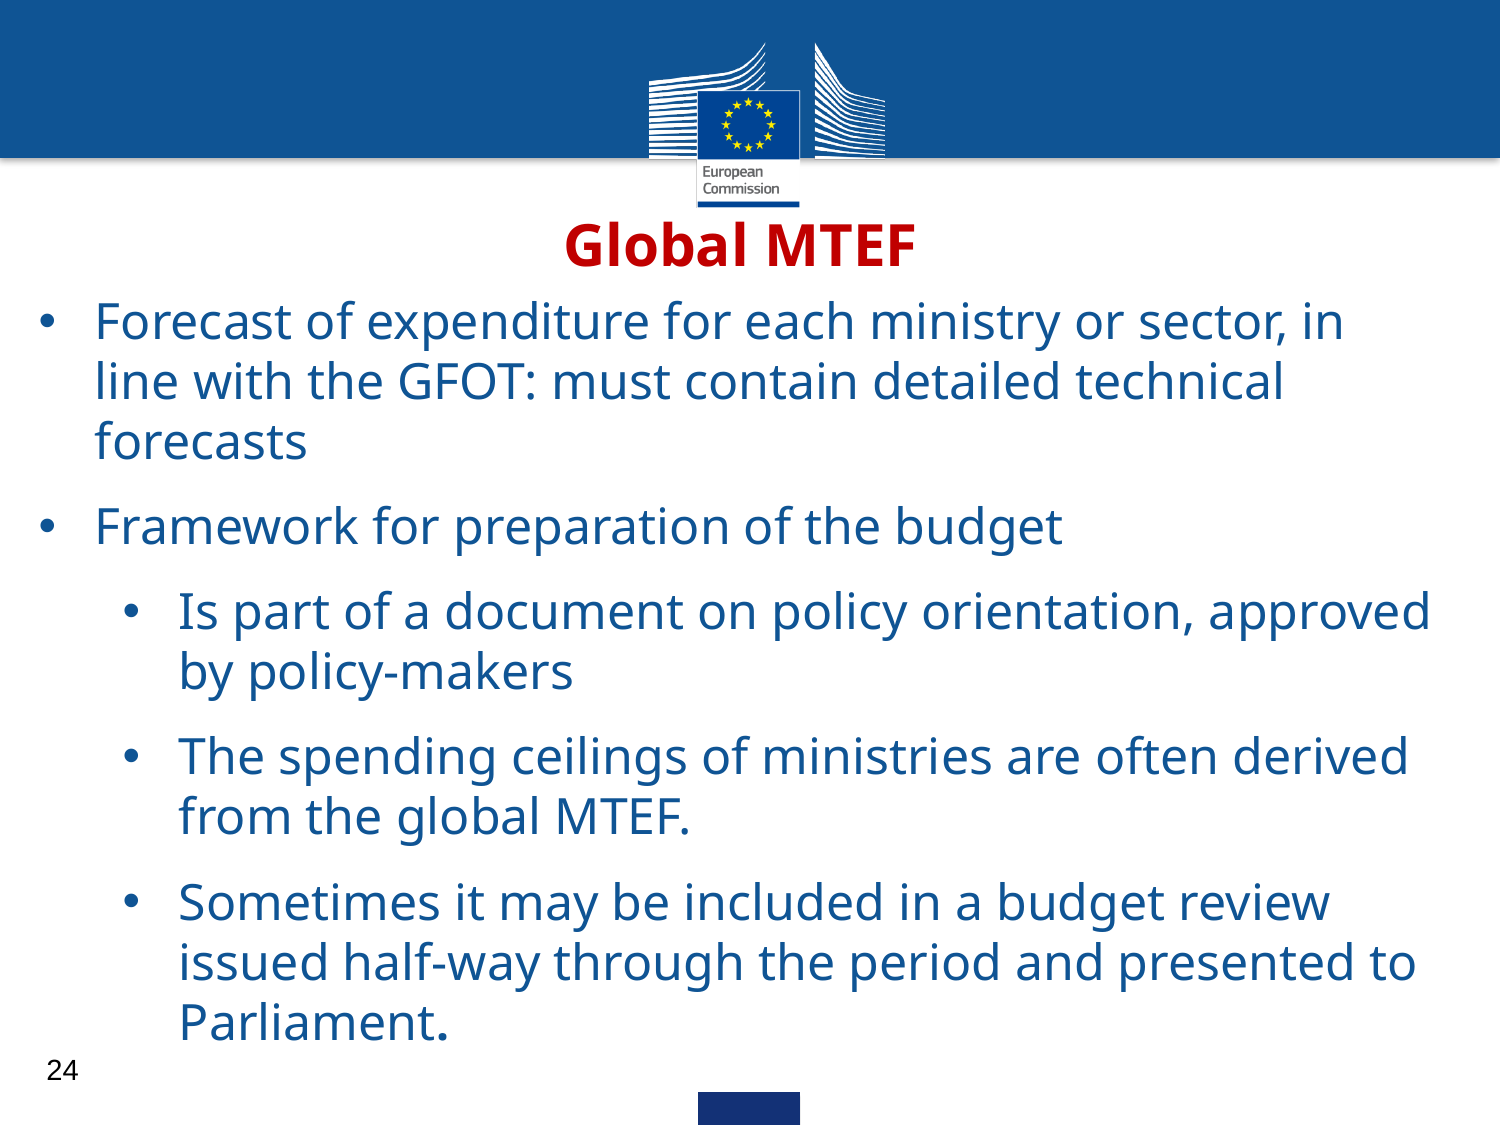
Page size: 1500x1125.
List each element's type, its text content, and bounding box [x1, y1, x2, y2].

slide_number 24 [21, 1043, 95, 1122]
title Global MTEF [0, 184, 1482, 303]
picture [649, 42, 885, 184]
list Forecast of expenditure for each ministry or sector, in line with the GFOT: must contain detailed technical forecasts Framework for preparation of the budget Is part of a document on policy orientation, approved by policy-makers The spending ceilings of ministries are often derived from the global MTEF. Sometimes it may be included in a budget review issued half-way through the period and presented to Parliament. [23, 282, 1459, 1059]
